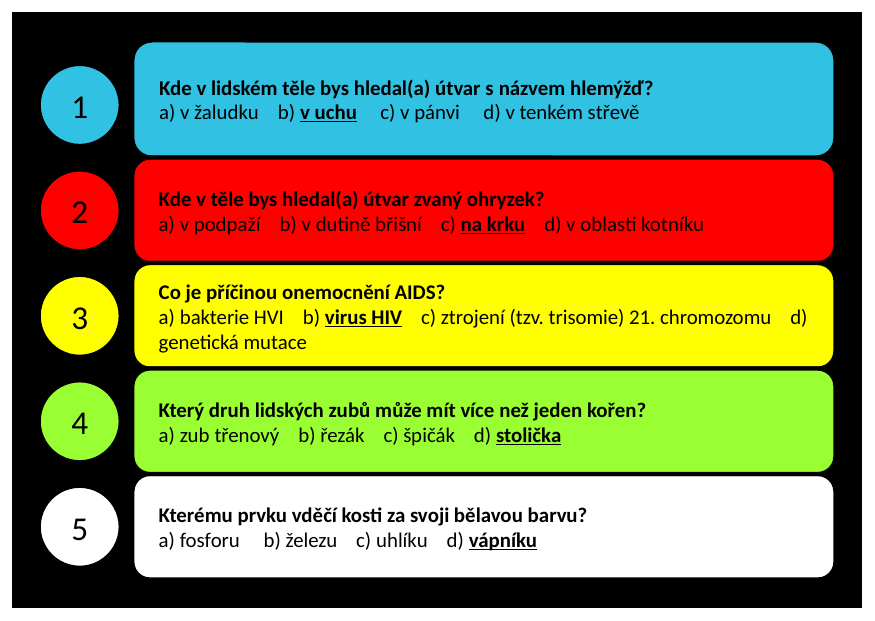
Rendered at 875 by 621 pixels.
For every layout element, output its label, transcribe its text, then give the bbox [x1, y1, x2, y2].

text_box Kde v těle bys hledal(a) útvar zvaný ohryzek? a) v podpaží b) v dutině břišní c) na krku d) v oblasti kotníku [130, 155, 838, 263]
text_box [0, 0, 875, 621]
text_box 2 [36, 167, 123, 254]
text_box 5 [36, 483, 123, 570]
text_box Co je příčinou onemocnění AIDS? a) bakterie HVI b) virus HIV c) ztrojení (tzv. trisomie) 21. chromozomu d) genetická mutace [130, 260, 838, 368]
text_box 1 [36, 61, 123, 149]
text_box Který druh lidských zubů může mít více než jeden kořen? a) zub třenový b) řezák c) špičák d) stolička [130, 366, 838, 477]
text_box Kde v lidském těle bys hledal(a) útvar s názvem hlemýžď? a) v žaludku b) v uchu c) v pánvi d) v tenkém střevě [130, 38, 838, 157]
text_box [13, 15, 861, 605]
text_box Kterému prvku vděčí kosti za svoji bělavou barvu? a) fosforu b) železu c) uhlíku d) vápníku [130, 474, 838, 582]
text_box 3 [36, 272, 123, 359]
text_box 4 [36, 378, 123, 465]
